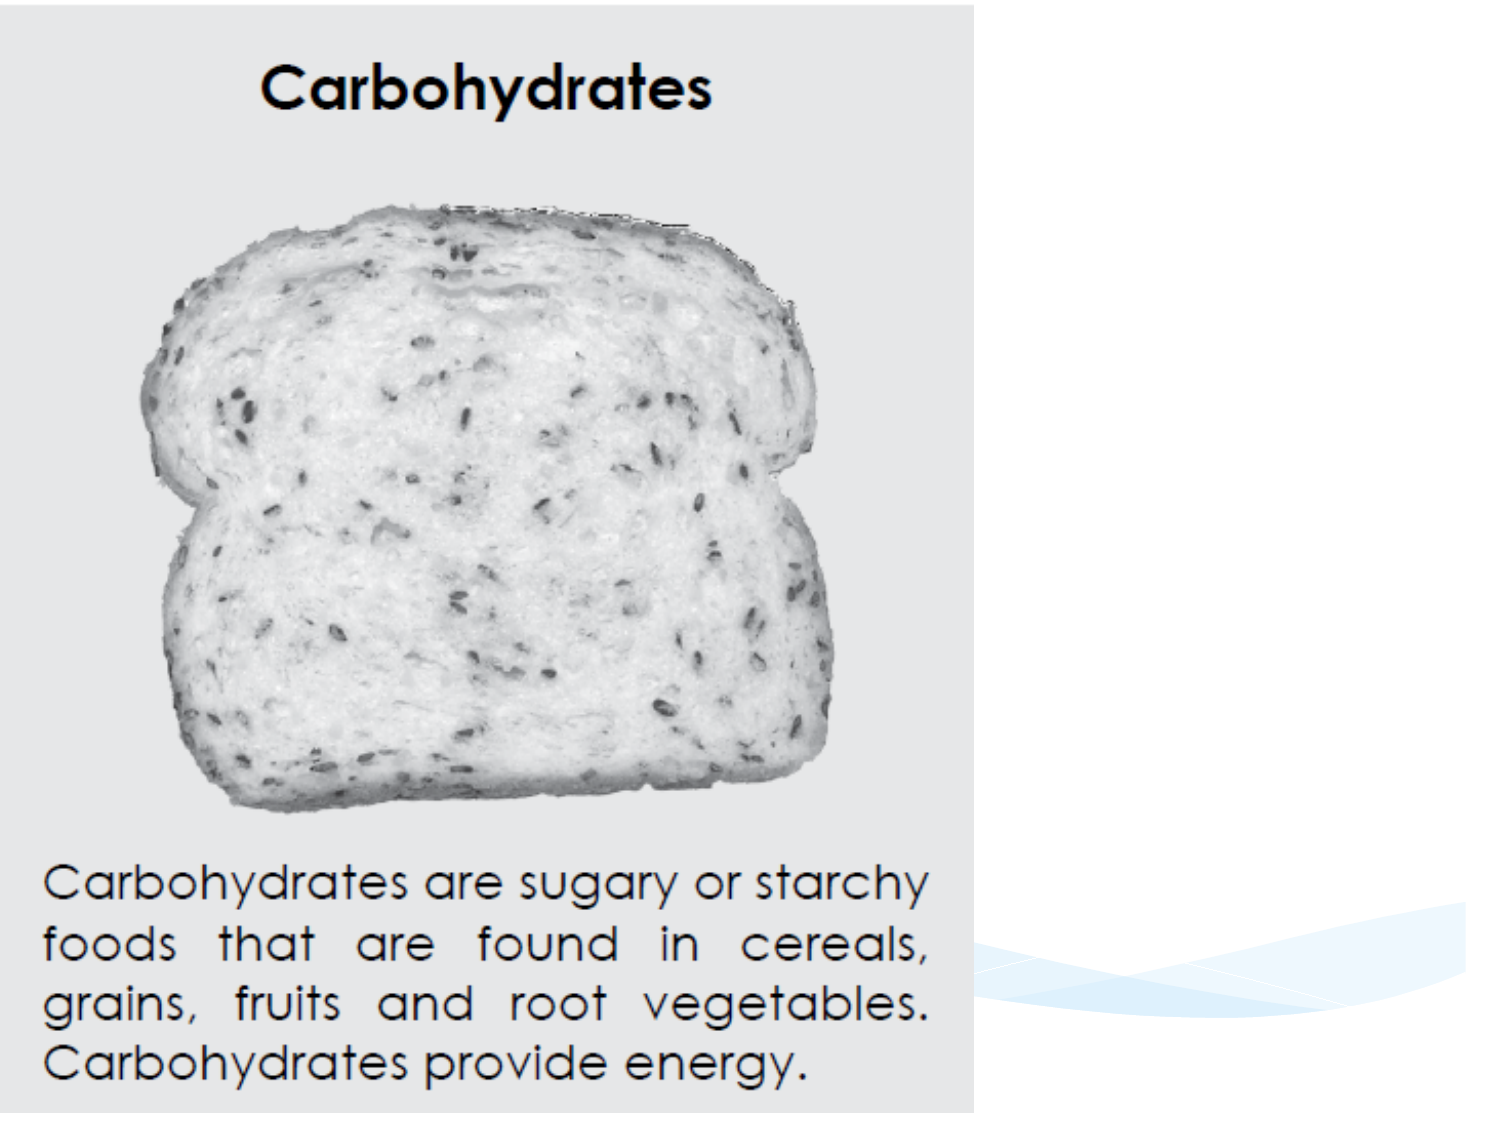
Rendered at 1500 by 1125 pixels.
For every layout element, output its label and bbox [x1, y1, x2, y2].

picture [0, 0, 974, 1113]
